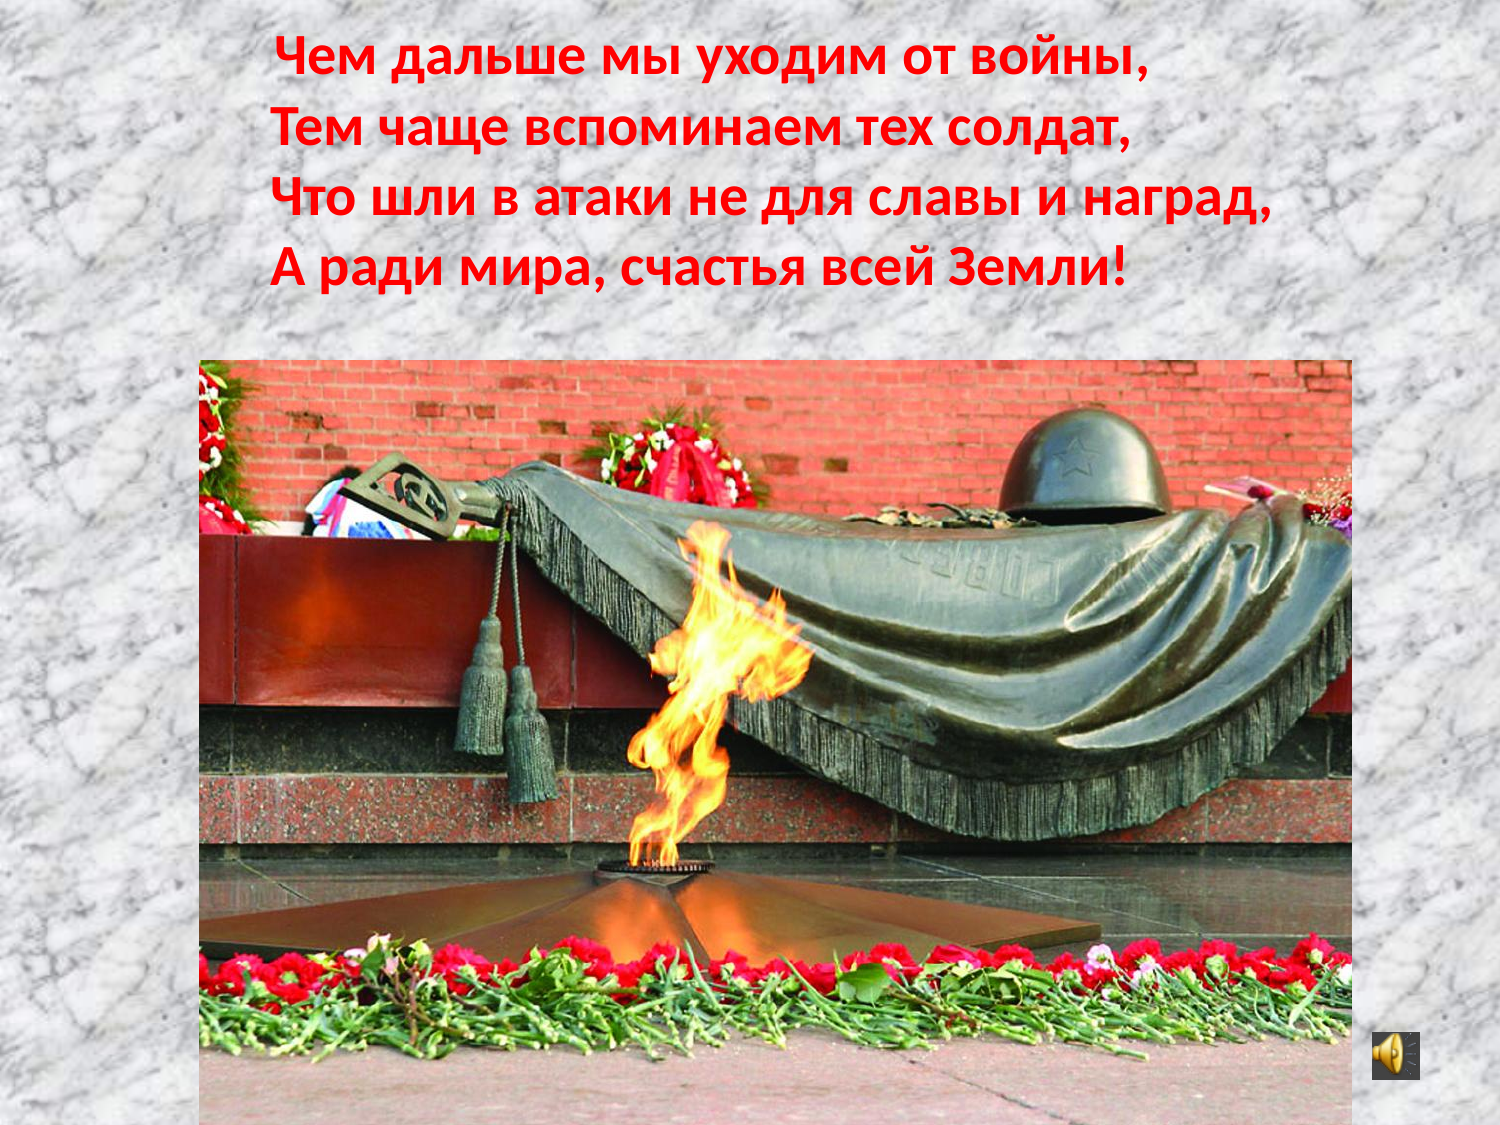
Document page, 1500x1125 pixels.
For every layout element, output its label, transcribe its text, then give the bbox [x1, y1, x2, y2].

list Чем дальше мы уходим от войны, Тем чаще вспоминаем тех солдат, Что шли в атаки не для славы и наград, А ради мира, счастья всей Земли! [199, 0, 1343, 317]
picture [0, 0, 1500, 1125]
